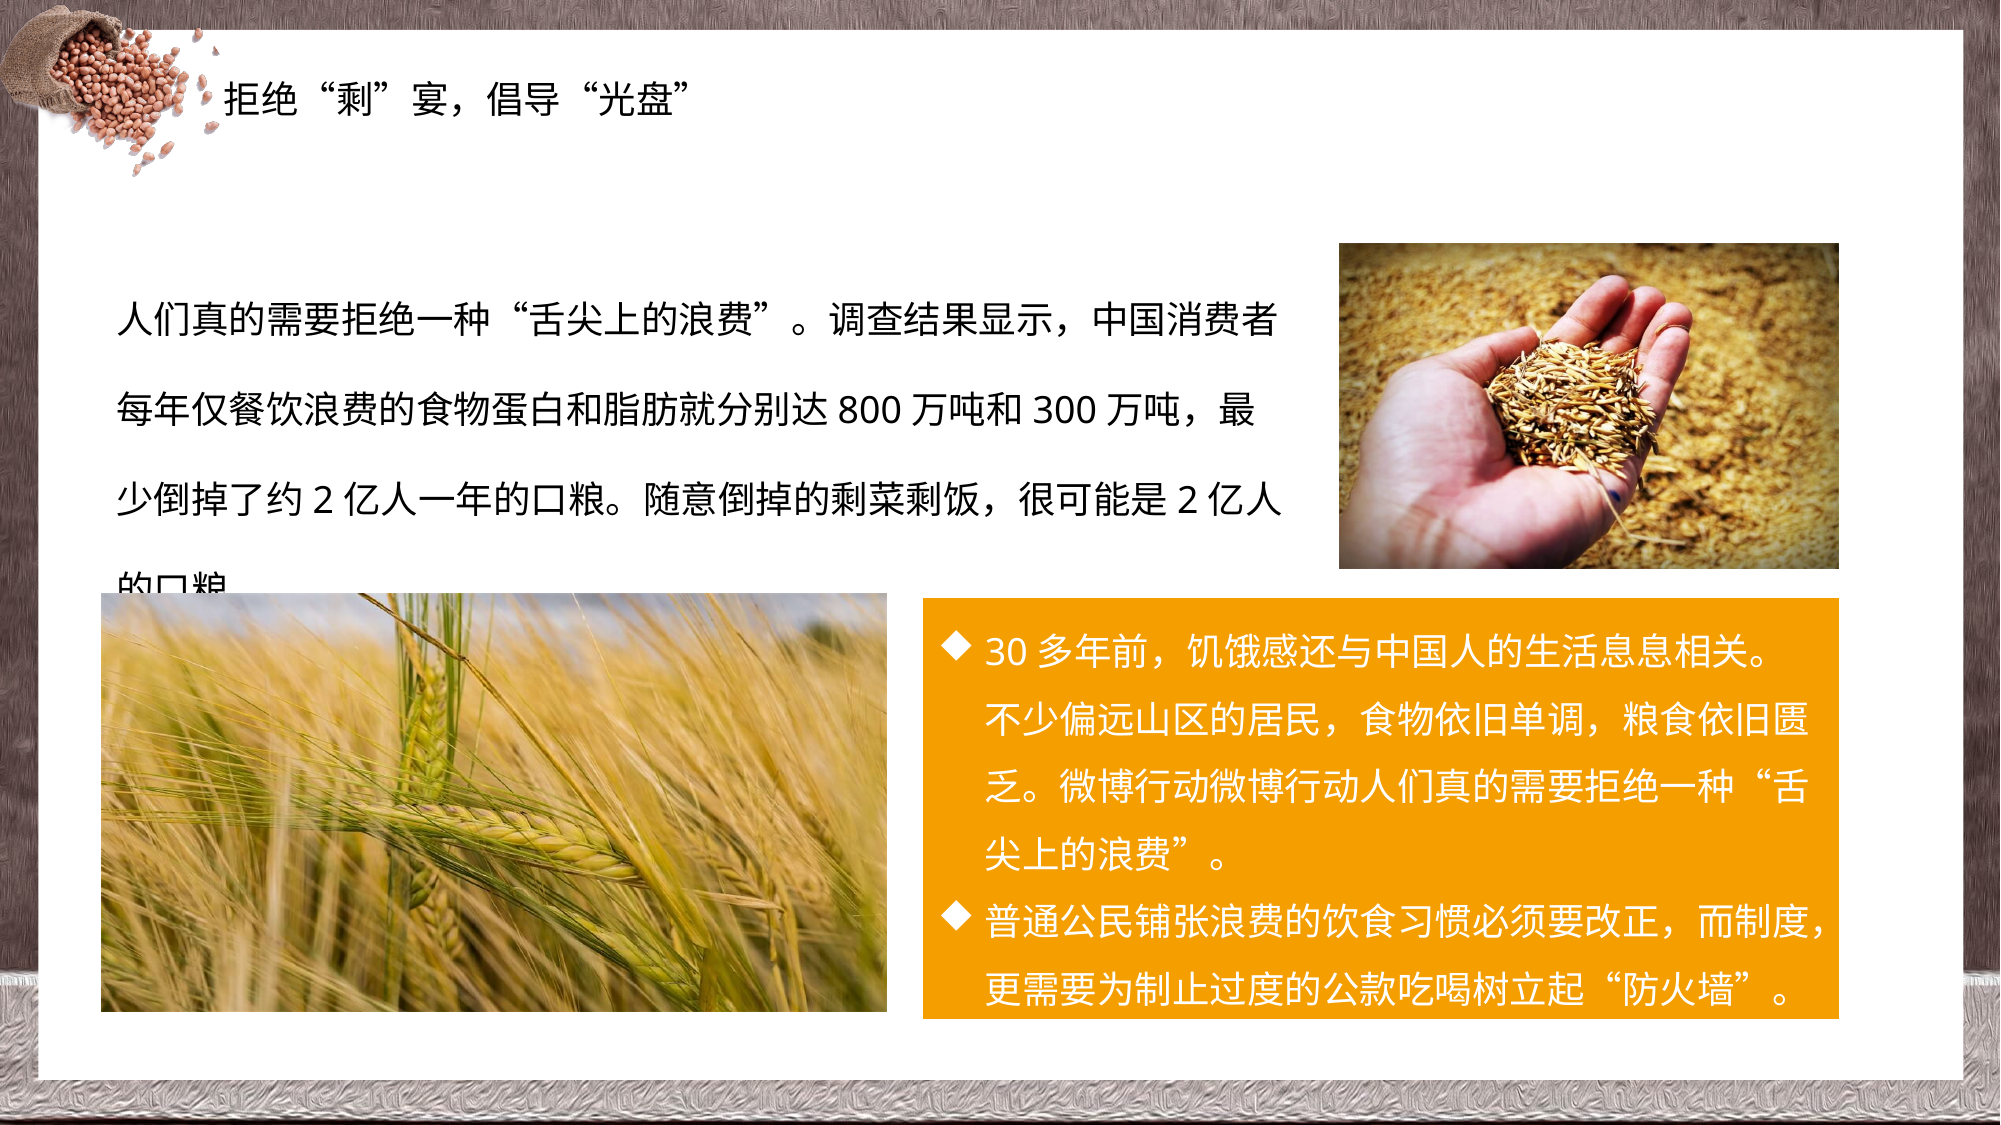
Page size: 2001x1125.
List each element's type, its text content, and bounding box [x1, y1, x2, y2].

text_box 30多年前，饥饿感还与中国人的生活息息相关。不少偏远山区的居民，食物依旧单调，粮食依旧匮乏。微博行动微博行动人们真的需要拒绝一种“舌尖上的浪费”。 普通公民铺张浪费的饮食习惯必须要改正，而制度，更需要为制止过度的公款吃喝树立起“防火墙”。 [923, 598, 1839, 1019]
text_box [101, 243, 1839, 569]
picture [0, 0, 2000, 1125]
text_box 拒绝“剩”宴，倡导“光盘” [230, 68, 727, 129]
